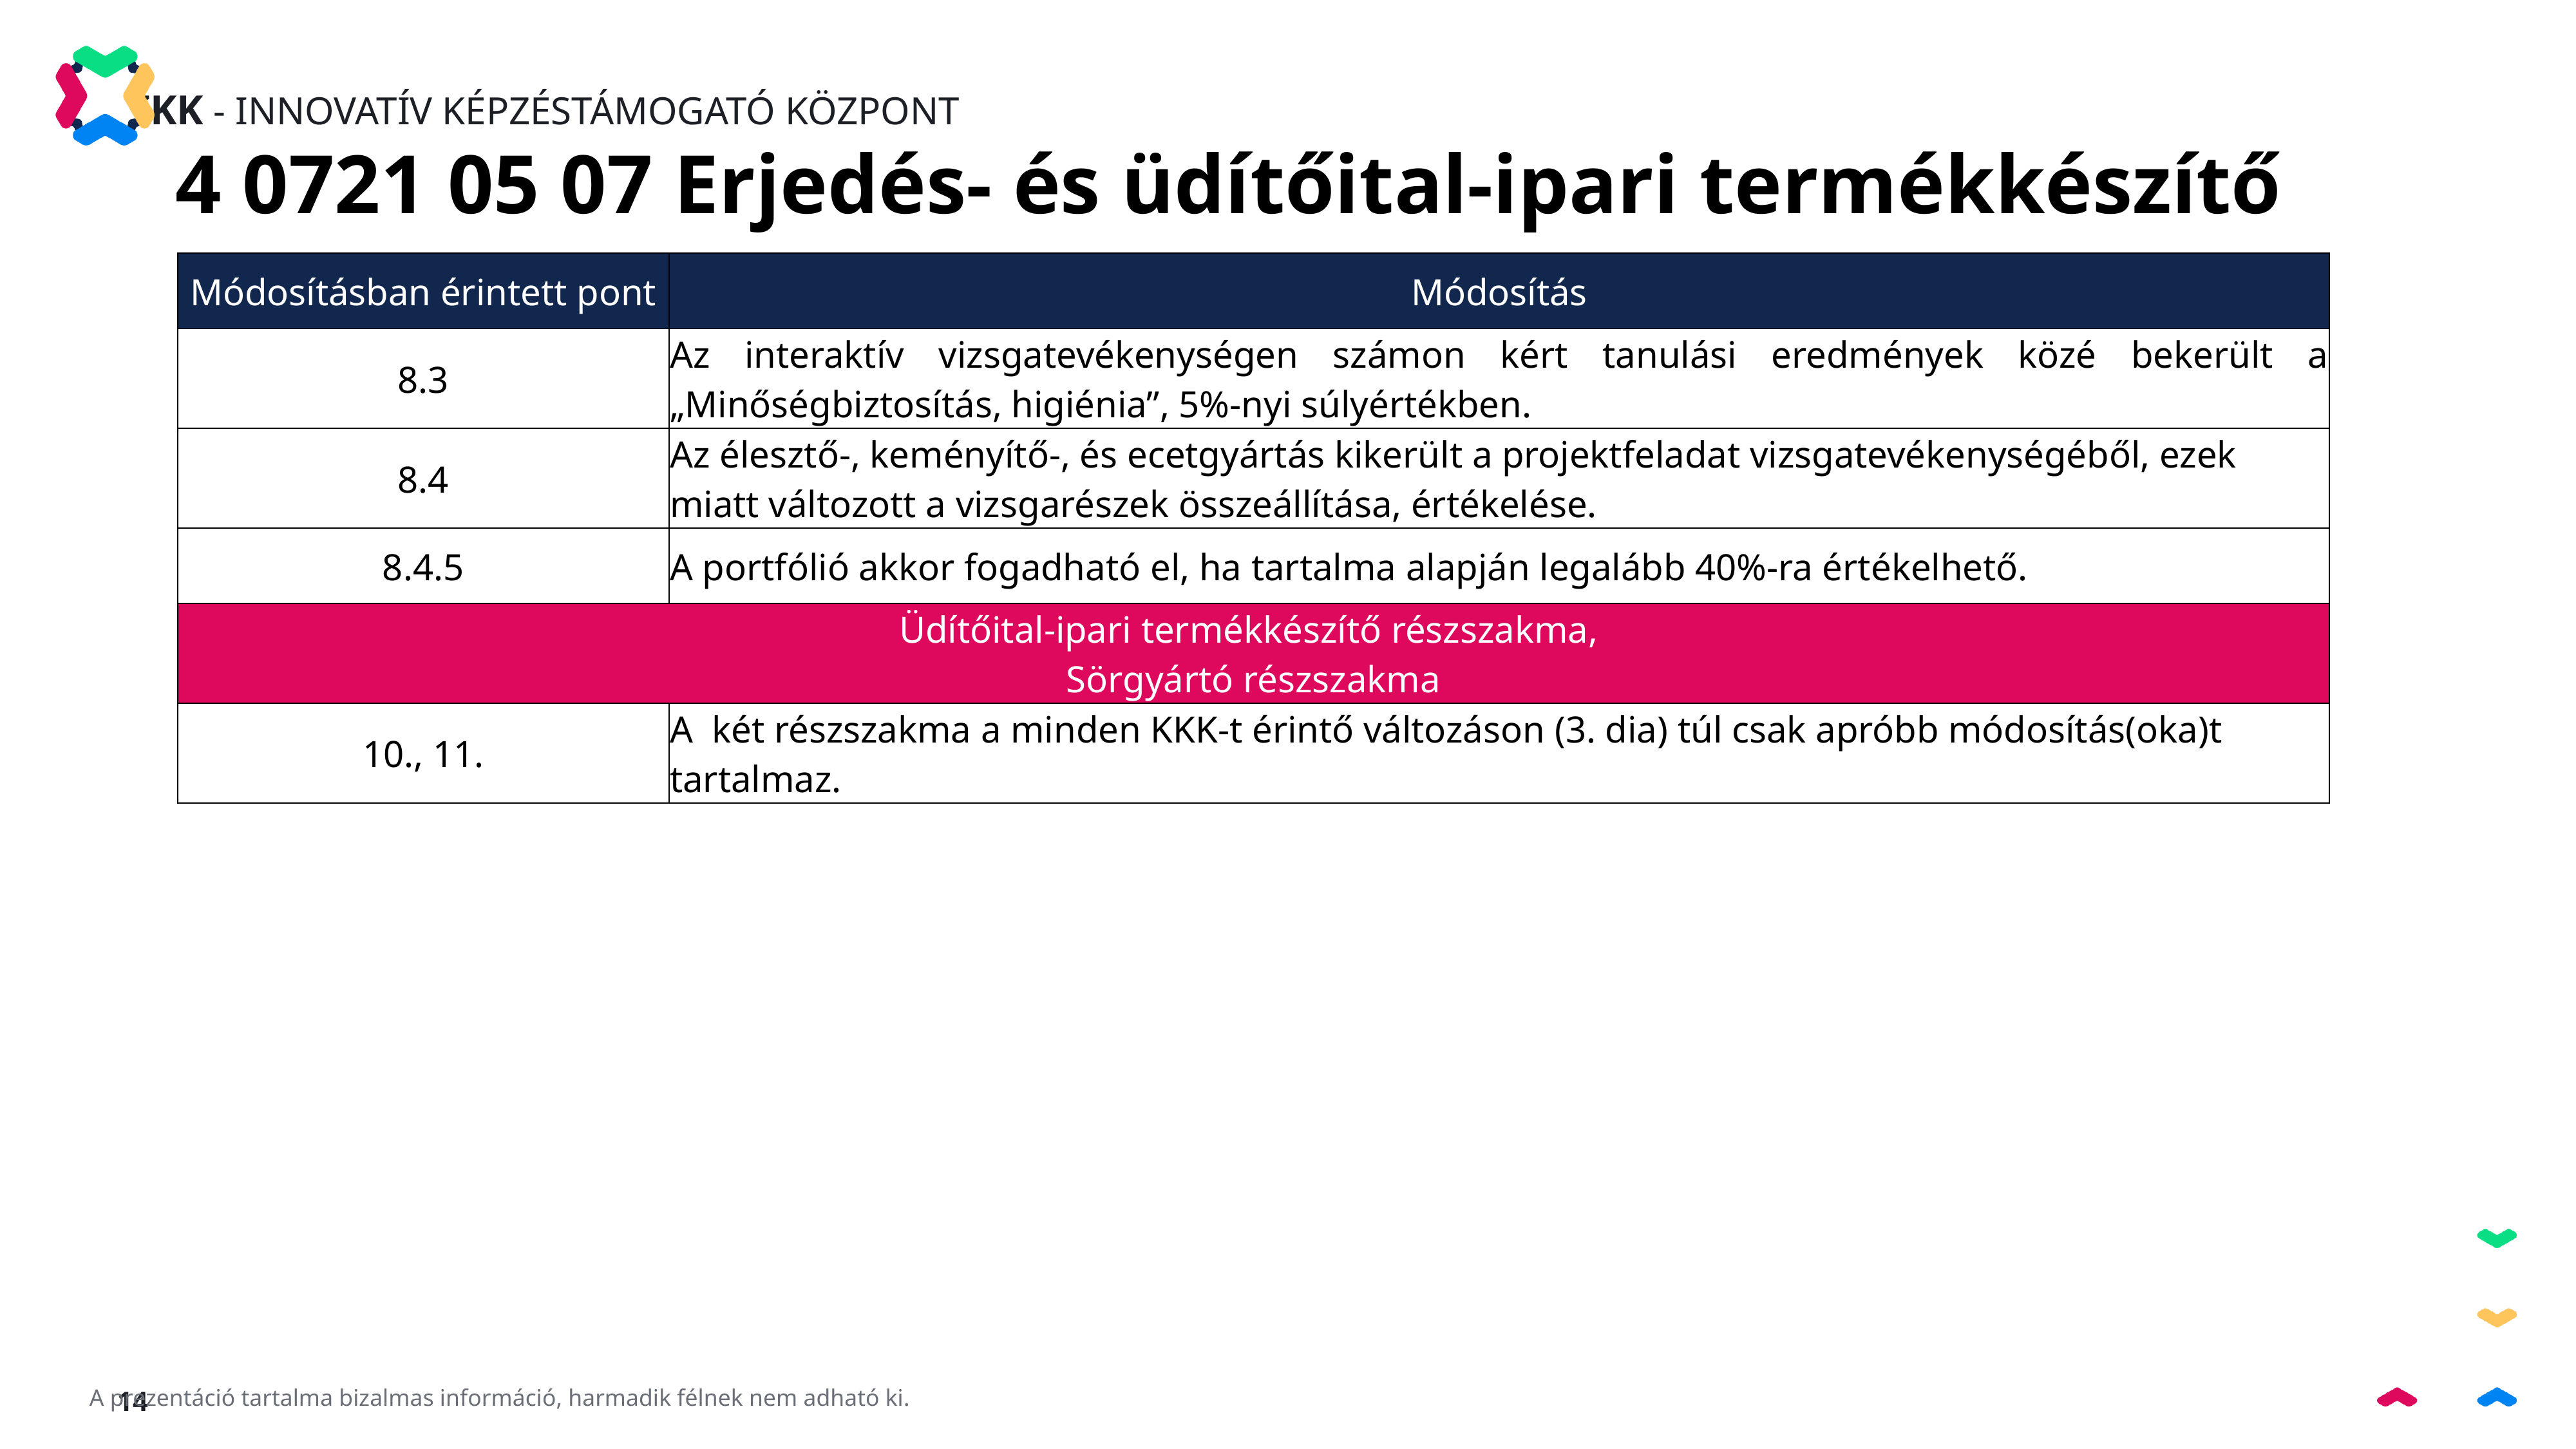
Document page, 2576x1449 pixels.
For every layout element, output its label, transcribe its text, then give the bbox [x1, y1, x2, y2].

table_cell 8.4.5 [178, 529, 668, 603]
table_cell A két részszakma a minden KKK-t érintő változáson (3. dia) túl csak apróbb módosítás(oka)t tartalmaz. [670, 704, 2329, 802]
table_cell 10., 11. [178, 704, 668, 802]
table_header Módosítás [670, 254, 2329, 328]
table_cell Az interaktív vizsgatevékenységen számon kért tanulási eredmények közé bekerült a „Minőségbiztosítás, higiénia”, 5%-nyi súlyértékben. [670, 329, 2329, 428]
picture [55, 46, 155, 146]
table_cell 8.4 [178, 429, 668, 527]
table_cell Az élesztő-, keményítő-, és ecetgyártás kikerült a projektfeladat vizsgatevékenységéből, ezek miatt változott a vizsgarészek összeállítása, értékelése. [670, 429, 2329, 527]
table_cell 8.3 [178, 329, 668, 428]
table_header Módosításban érintett pont [178, 254, 668, 328]
picture [2377, 1229, 2517, 1406]
table_cell Üdítőital-ipari termékkészítő részszakma, Sörgyártó részszakma [178, 604, 2329, 703]
table_cell A portfólió akkor fogadható el, ha tartalma alapján legalább 40%-ra értékelhető. [670, 529, 2329, 603]
list 4 0721 05 07 Erjedés- és üdítőital-ipari termékkészítő [175, 133, 2353, 225]
